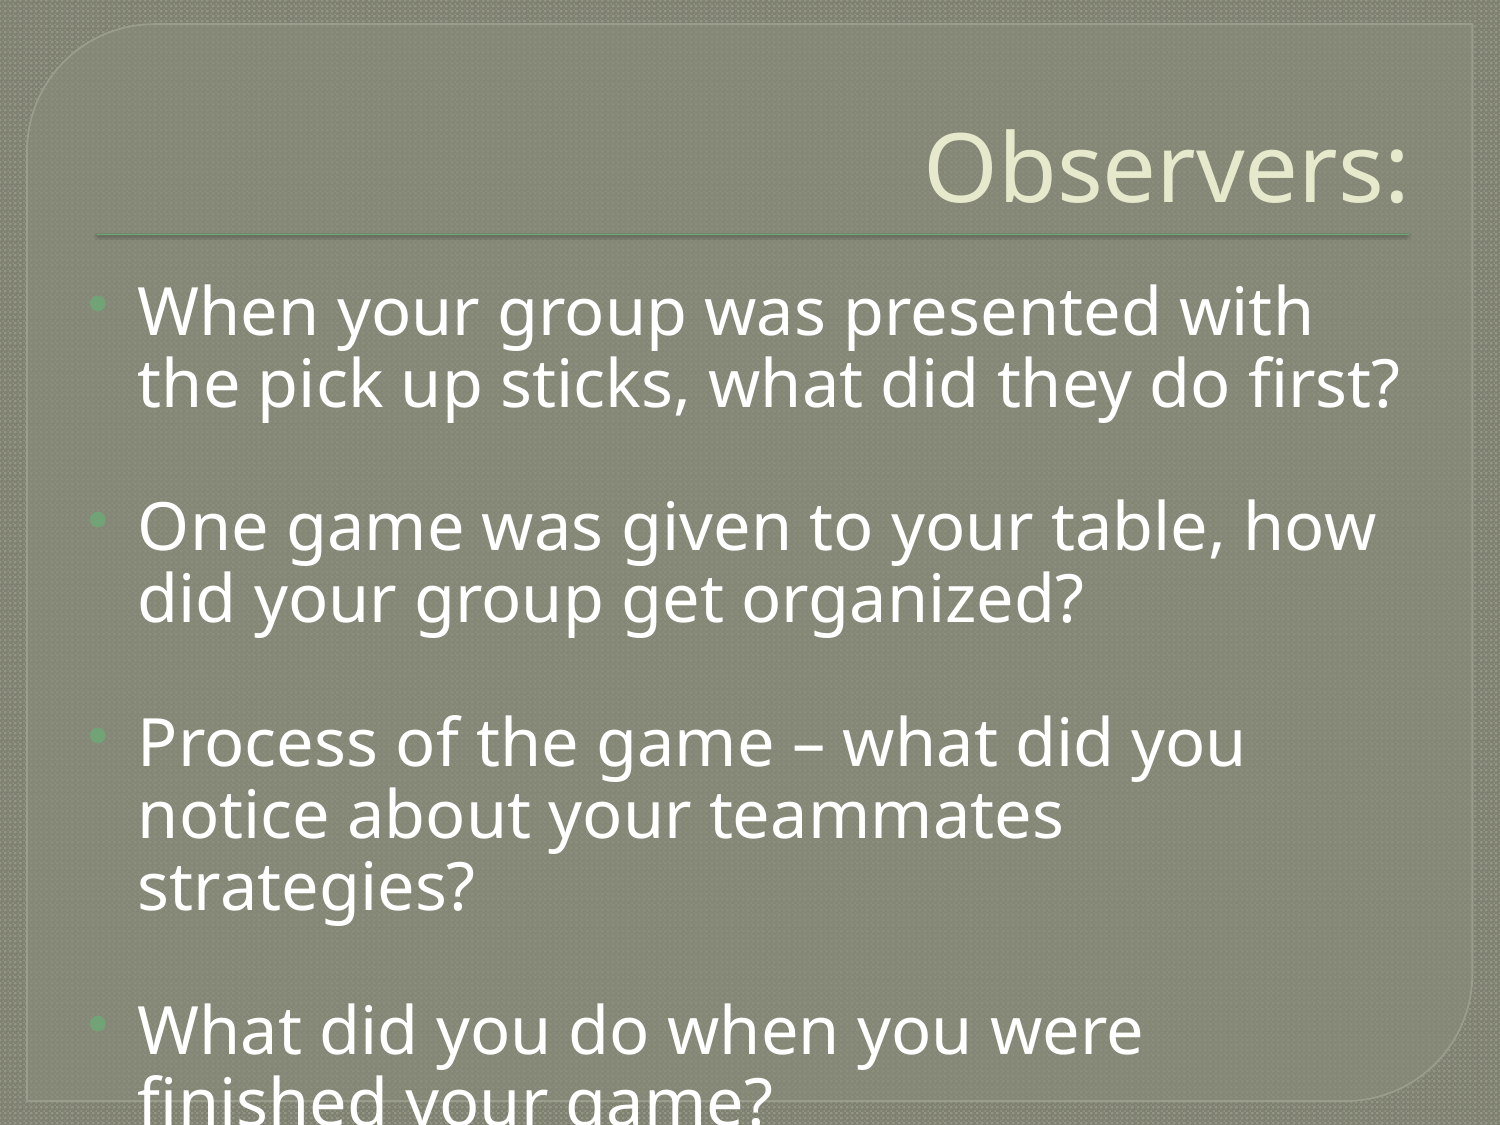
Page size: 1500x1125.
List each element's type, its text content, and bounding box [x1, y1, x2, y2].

list When your group was presented with the pick up sticks, what did they do first? One game was given to your table, how did your group get organized? Process of the game – what did you notice about your teammates strategies? What did you do when you were finished your game? [75, 270, 1425, 1013]
title Observers: [75, 41, 1425, 230]
